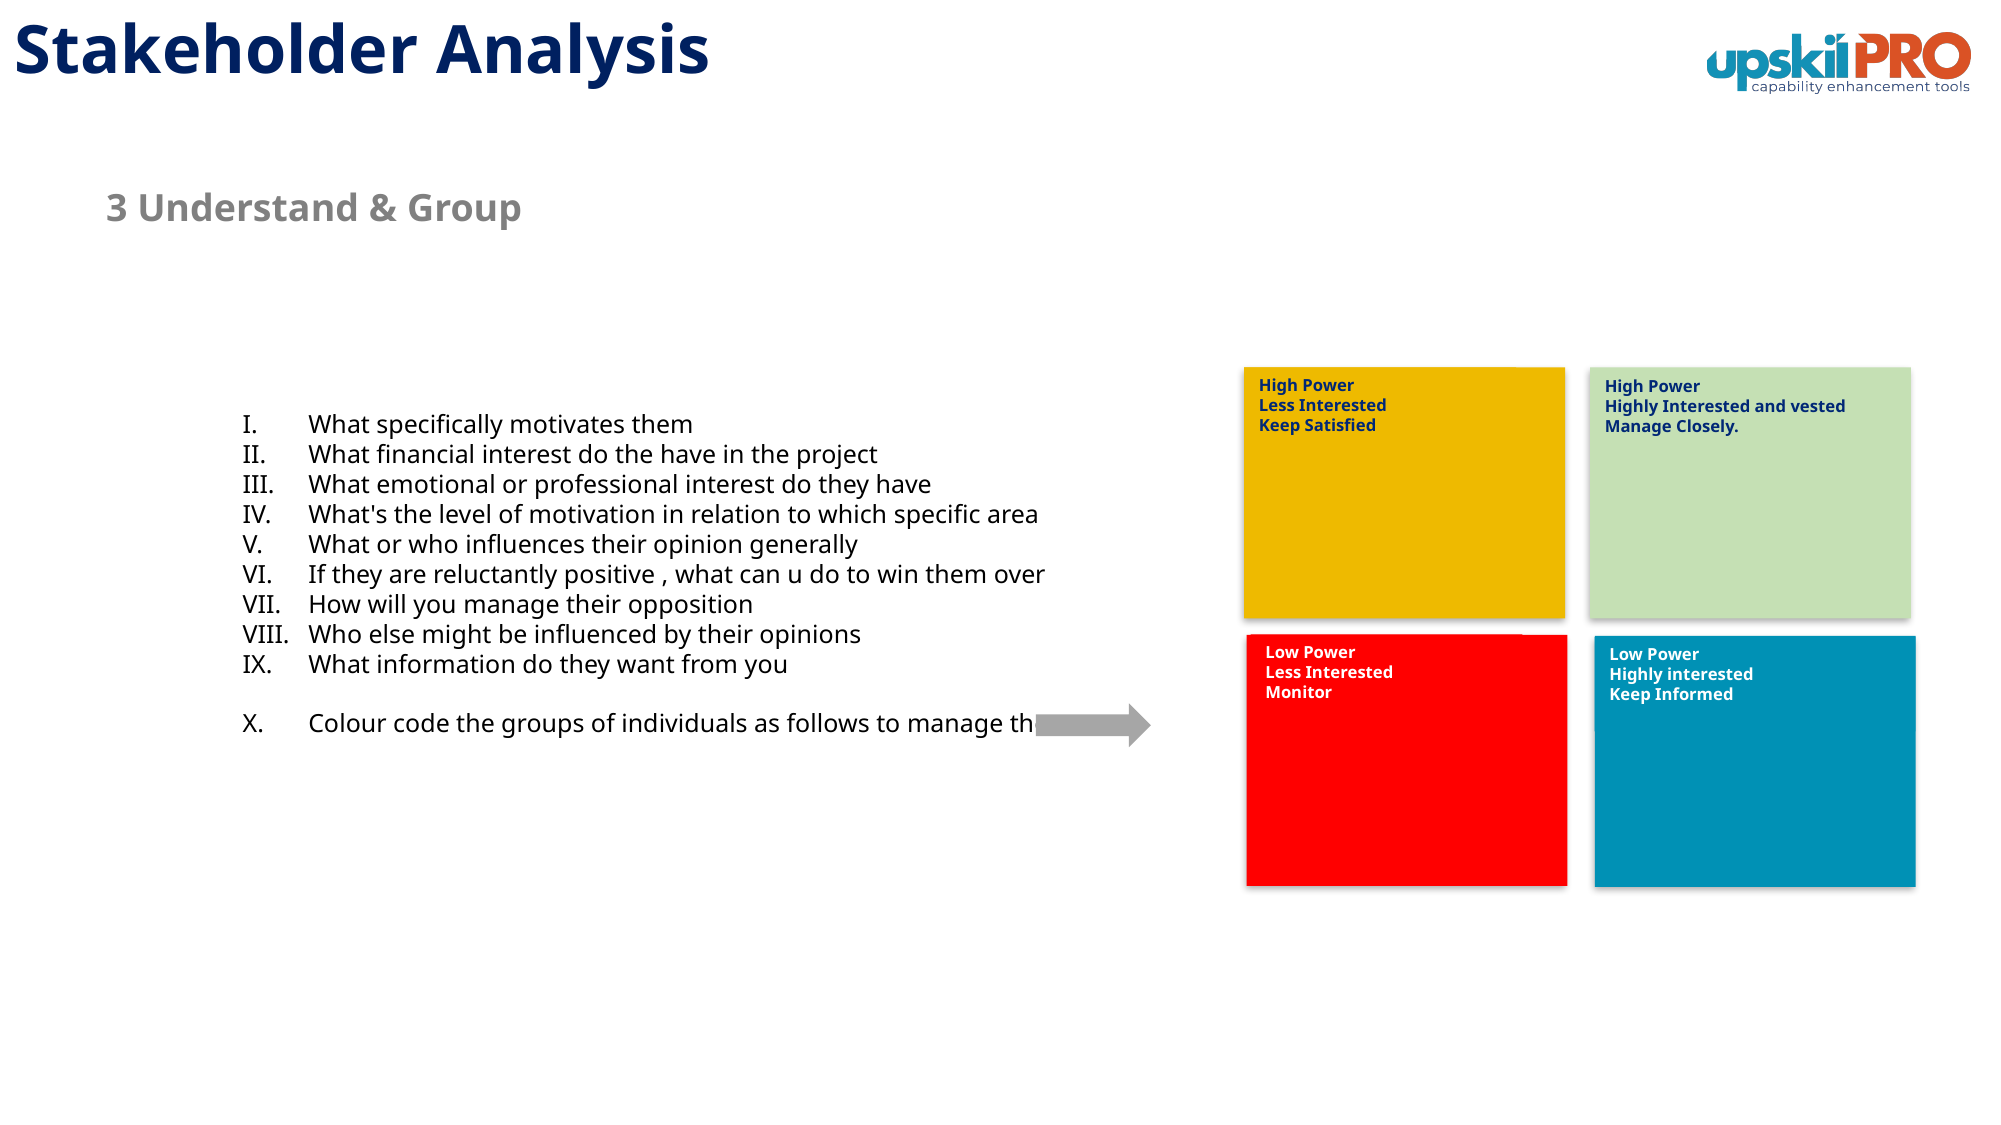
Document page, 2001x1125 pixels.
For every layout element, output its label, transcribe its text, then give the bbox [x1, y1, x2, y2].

text_box Stakeholder Analysis [0, 0, 1293, 95]
picture [1707, 32, 1971, 94]
text_box What specifically motivates them What financial interest do the have in the project What emotional or professional interest do they have What's the level of motivation in relation to which specific area What or who influences their opinion generally If they are reluctantly positive , what can u do to win them over How will you manage their opposition Who else might be influenced by their opinions What information do they want from you Colour code the groups of individuals as follows to manage them [227, 401, 1244, 776]
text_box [1244, 367, 1916, 888]
text_box [1034, 700, 1153, 750]
text_box 3 Understand & Group [91, 177, 633, 237]
